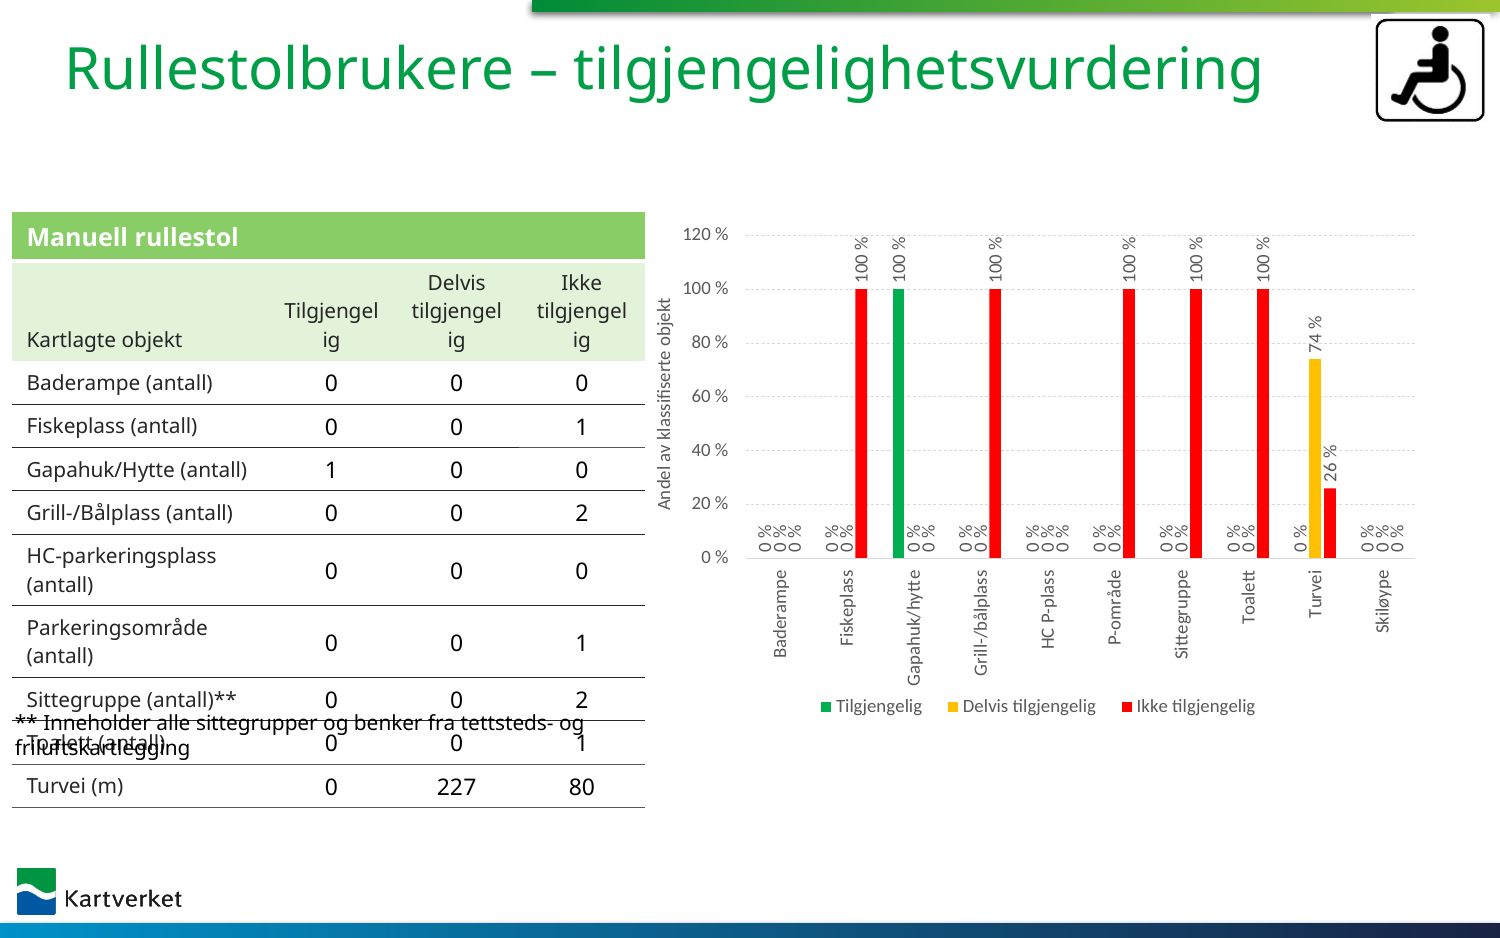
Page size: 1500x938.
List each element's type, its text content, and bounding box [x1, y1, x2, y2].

table_cell 2 [519, 678, 638, 702]
table_cell 0 [394, 491, 519, 534]
table_header Manuell rullestol [12, 212, 645, 259]
table_cell 0 [394, 448, 519, 490]
table_cell Delvis tilgjengelig [394, 263, 519, 361]
text_box Rullestolbrukere – tilgjengelighetsvurdering [49, 12, 1372, 109]
table_cell 0 [269, 606, 394, 677]
table_cell 80 [519, 768, 645, 807]
table_cell Grill-/Bålplass (antall) [12, 491, 269, 534]
table_cell 0 [394, 405, 519, 447]
table_cell 0 [269, 491, 394, 534]
table_cell 1 [519, 606, 638, 677]
table_cell 0 [519, 448, 638, 490]
table_cell Turvei (m) [12, 768, 269, 807]
table_cell Tilgjengelig [269, 263, 394, 361]
table_cell Baderampe (antall) [12, 361, 269, 404]
table_cell Ikke tilgjengelig [519, 263, 638, 361]
table_cell 2 [519, 491, 638, 534]
table_cell 0 [269, 768, 394, 807]
table_cell Sittegruppe (antall)** [12, 678, 269, 702]
table_cell Parkeringsområde (antall) [12, 606, 269, 677]
text_box ** Inneholder alle sittegrupper og benker fra tettsteds- og friluftskartlegging [0, 702, 745, 768]
table_cell 0 [269, 678, 394, 702]
table_cell 0 [519, 535, 638, 605]
table_cell Fiskeplass (antall) [12, 405, 269, 447]
table_cell Gapahuk/Hytte (antall) [12, 448, 269, 490]
table_cell 0 [269, 405, 394, 447]
picture [1371, 13, 1491, 127]
table_cell 0 [394, 606, 519, 677]
table_cell 0 [519, 361, 638, 404]
table_cell 0 [269, 361, 394, 404]
table_cell HC-parkeringsplass (antall) [12, 535, 269, 605]
table_cell 0 [394, 361, 519, 404]
table_cell 1 [269, 448, 394, 490]
table_cell Kartlagte objekt [12, 263, 269, 361]
table_cell 0 [394, 535, 519, 605]
table_cell 227 [394, 768, 519, 807]
picture [643, 218, 1427, 728]
table_cell 1 [519, 405, 638, 447]
table_cell 0 [269, 535, 394, 605]
table_cell 0 [394, 678, 519, 702]
